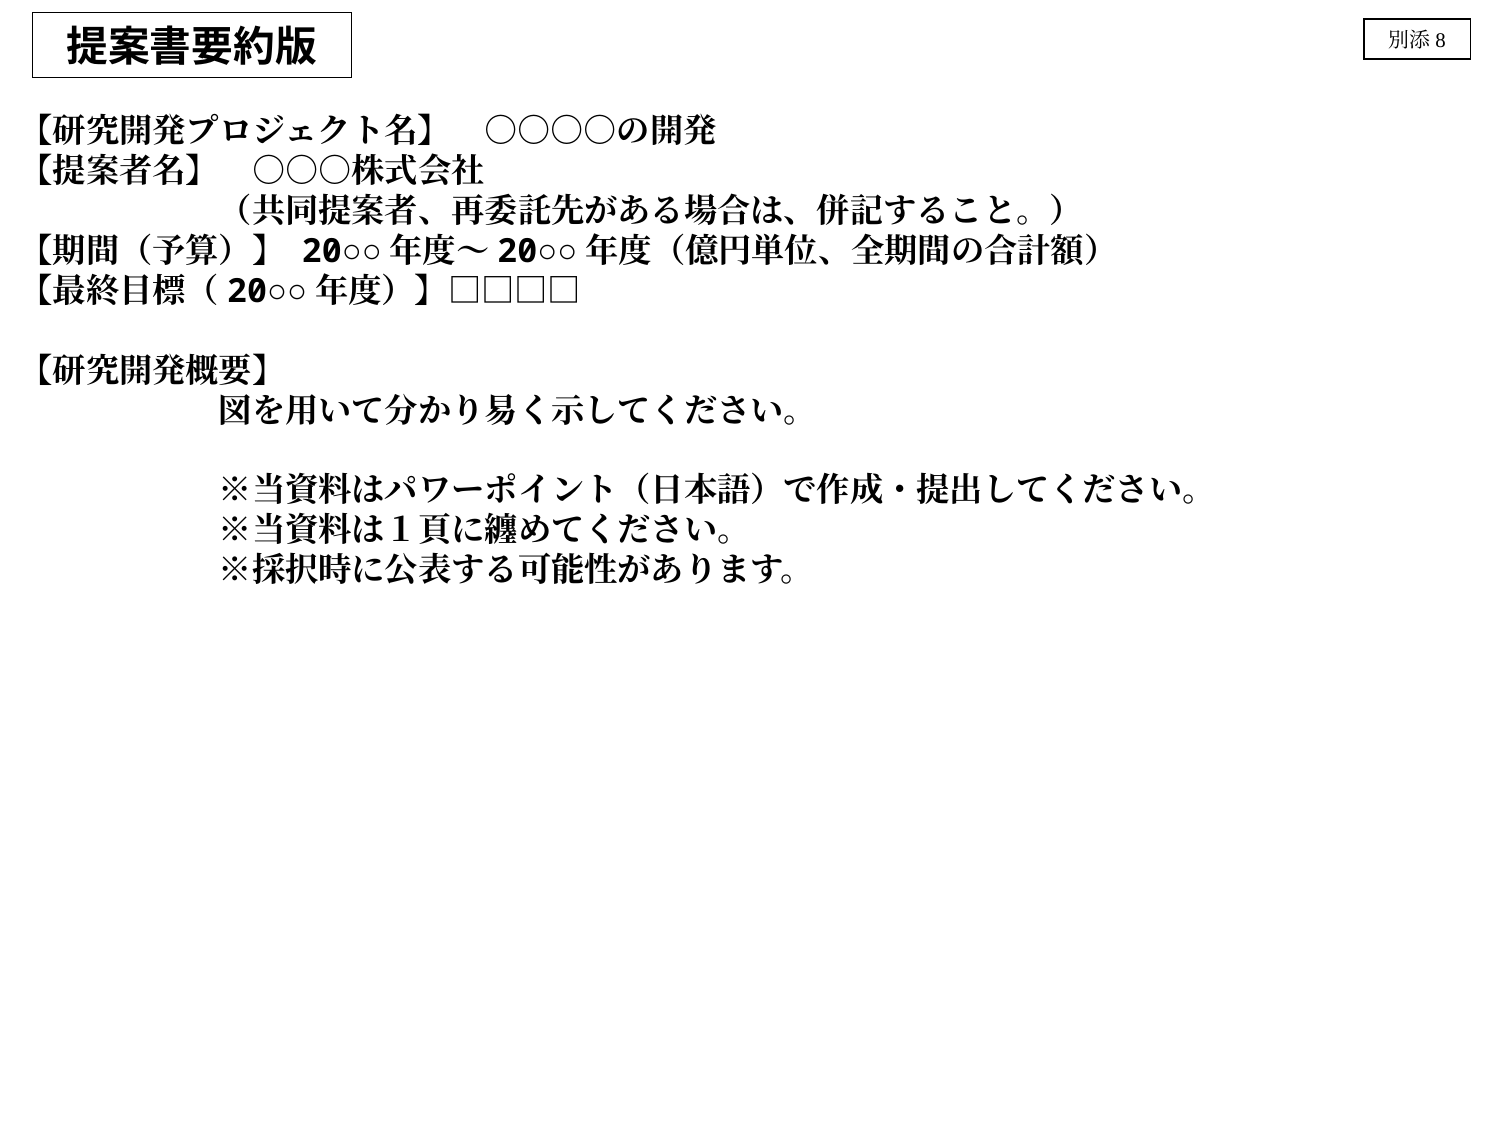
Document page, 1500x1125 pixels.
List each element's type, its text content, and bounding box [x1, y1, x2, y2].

text_box 【研究開発プロジェクト名】 ○○○○の開発 【提案者名】 ○○○株式会社 （共同提案者、再委託先がある場合は、併記すること。） 【期間（予算）】 20○○年度～20○○年度（億円単位、全期間の合計額） 【最終目標（20○○年度）】□□□□ 【研究開発概要】 図を用いて分かり易く示してください。 ※当資料はパワーポイント（日本語）で作成・提出してください。 ※当資料は１頁に纏めてください。 ※採択時に公表する可能性があります。 [4, 101, 1500, 929]
text_box 提案書要約版 [32, 12, 352, 78]
text_box 別添8 [1364, 19, 1471, 60]
